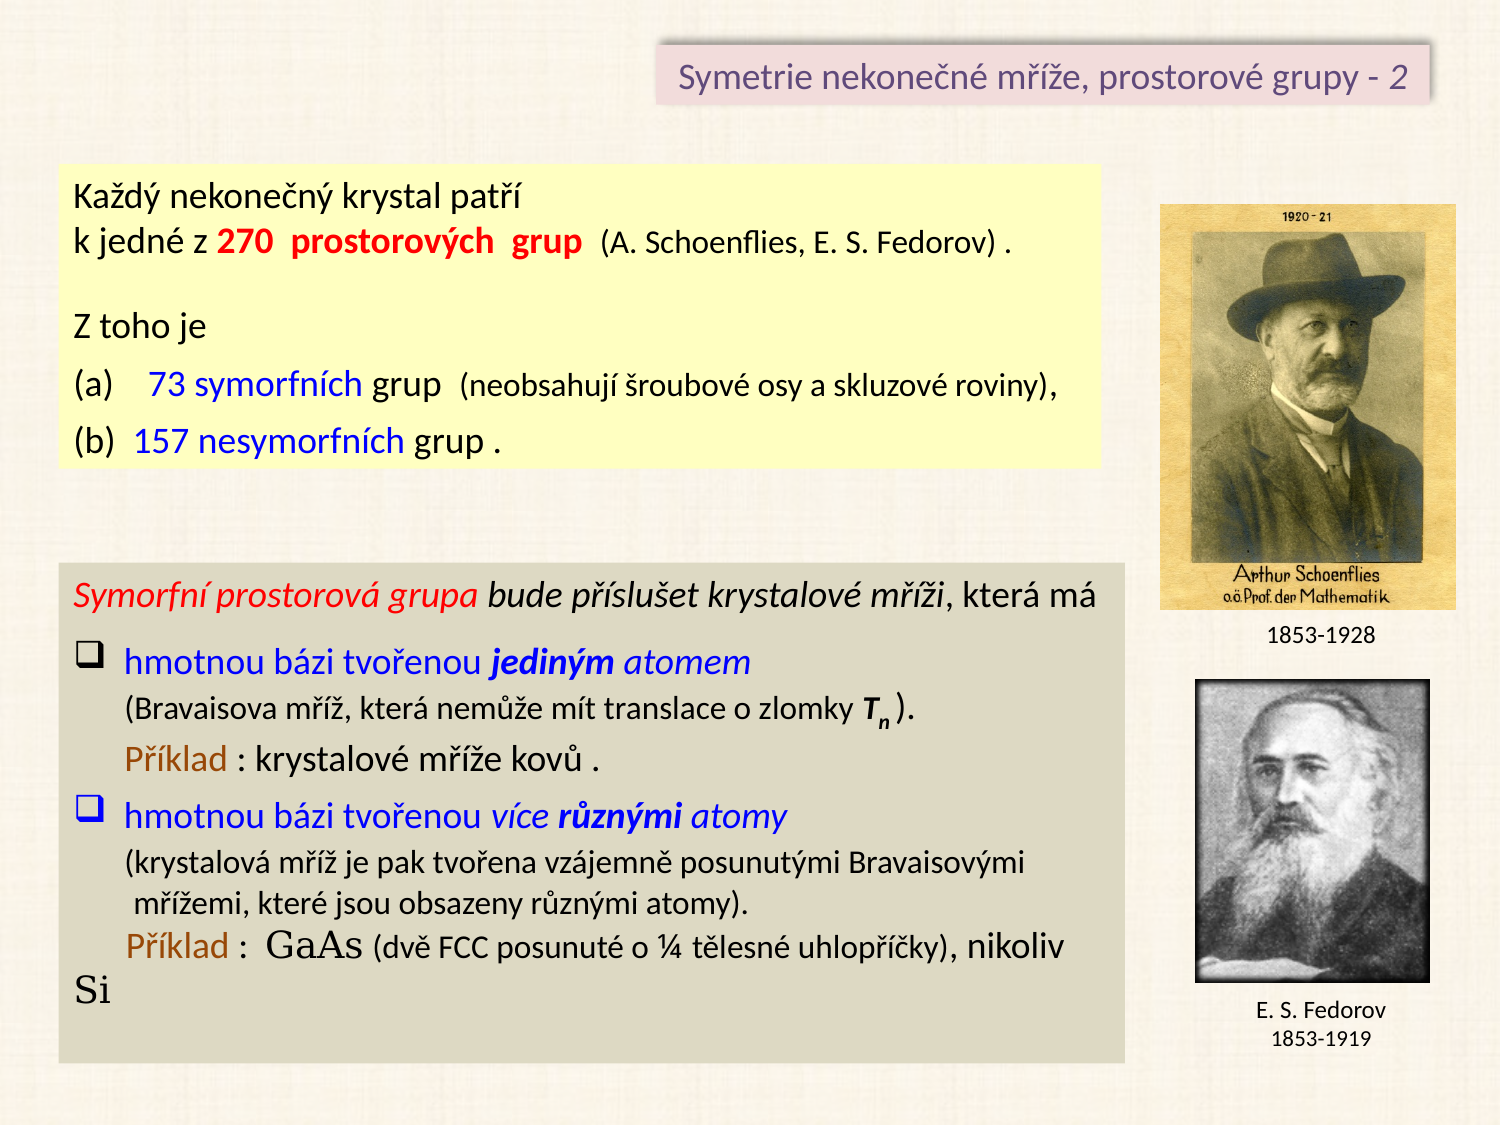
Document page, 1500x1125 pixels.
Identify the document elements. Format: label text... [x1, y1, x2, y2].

text_box Každý nekonečný krystal patří k jedné z 270 prostorových grup (A. Schoenflies, E. S. Fedorov) . Z toho je (a) 73 symorfních grup (neobsahují šroubové osy a skluzové roviny), (b) 157 nesymorfních grup . [58, 163, 1102, 469]
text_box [1159, 198, 1468, 1063]
text_box Symetrie nekonečné mříže, prostorové grupy - 2 [656, 44, 1430, 105]
text_box Symorfní prostorová grupa bude příslušet krystalové mříži, která má hmotnou bázi tvořenou jediným atomem (Bravaisova mříž, která nemůže mít translace o zlomky Tn ). Příklad : krystalové mříže kovů . hmotnou bázi tvořenou více různými atomy (krystalová mříž je pak tvořena vzájemně posunutými Bravaisovými mřížemi, které jsou obsazeny různými atomy). Příklad : GaAs (dvě FCC posunuté o ¼ tělesné uhlopříčky), nikoliv Si [58, 562, 1125, 1064]
